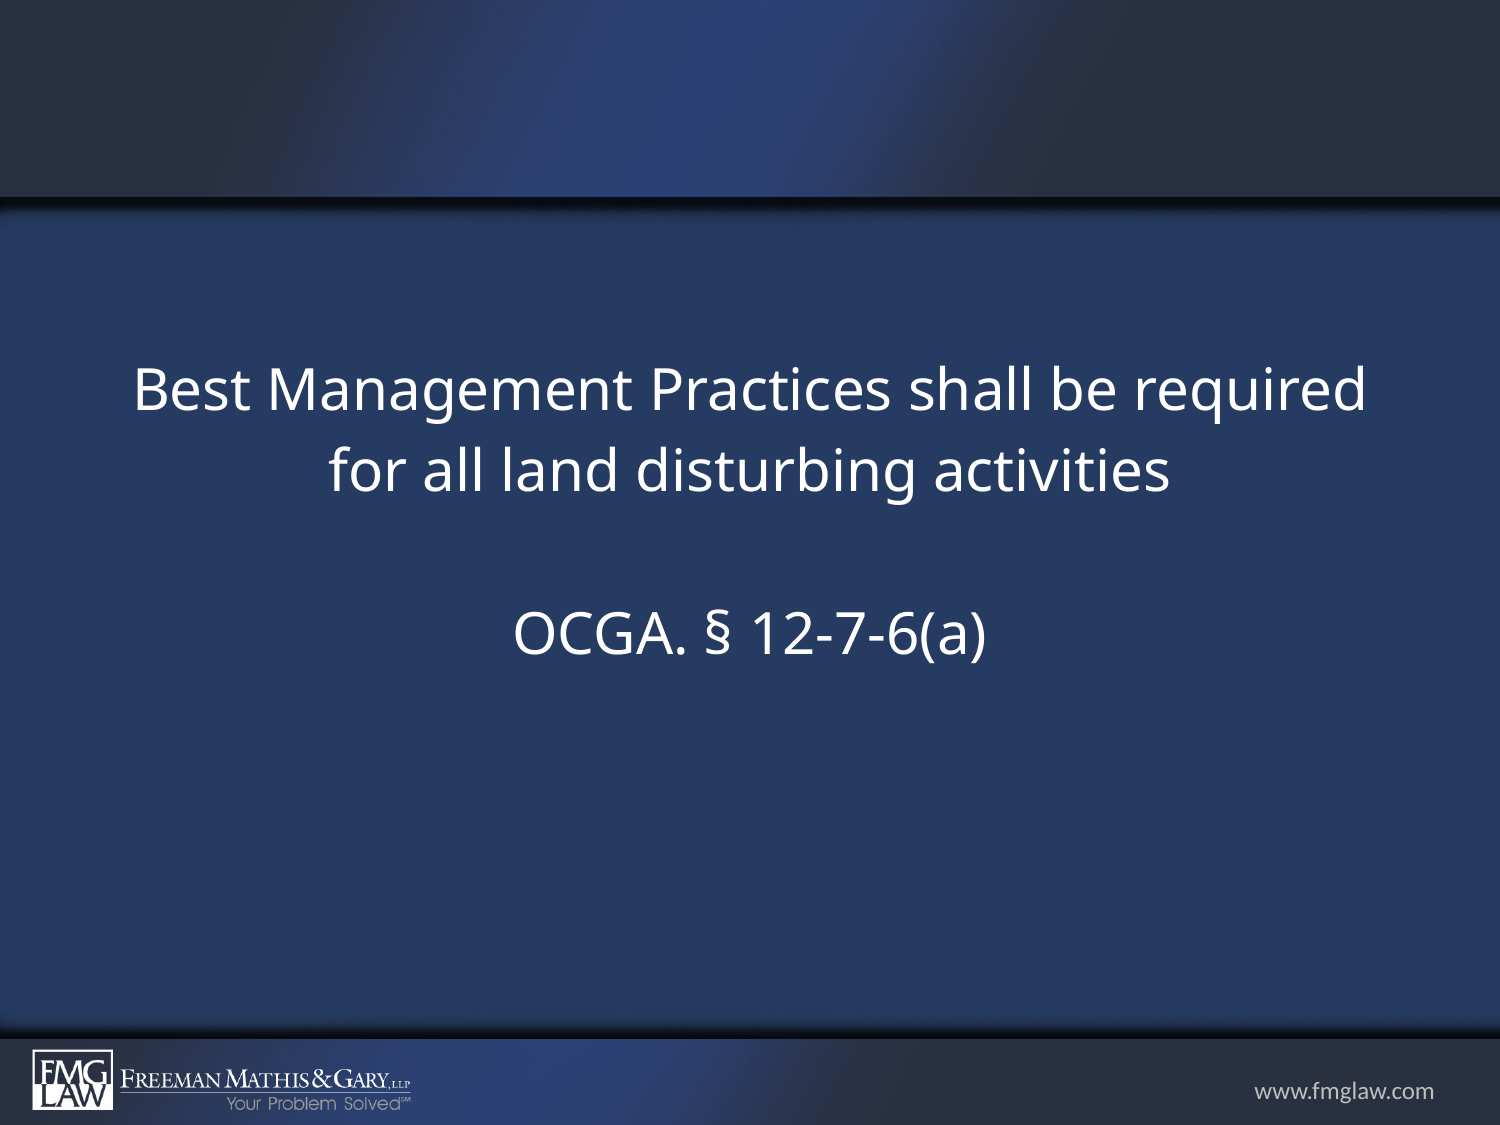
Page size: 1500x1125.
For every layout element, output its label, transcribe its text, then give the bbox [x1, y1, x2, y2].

list Best Management Practices shall be required for all land disturbing activities OCGA. § 12-7-6(a) [75, 262, 1425, 1005]
picture [0, 0, 1500, 1125]
